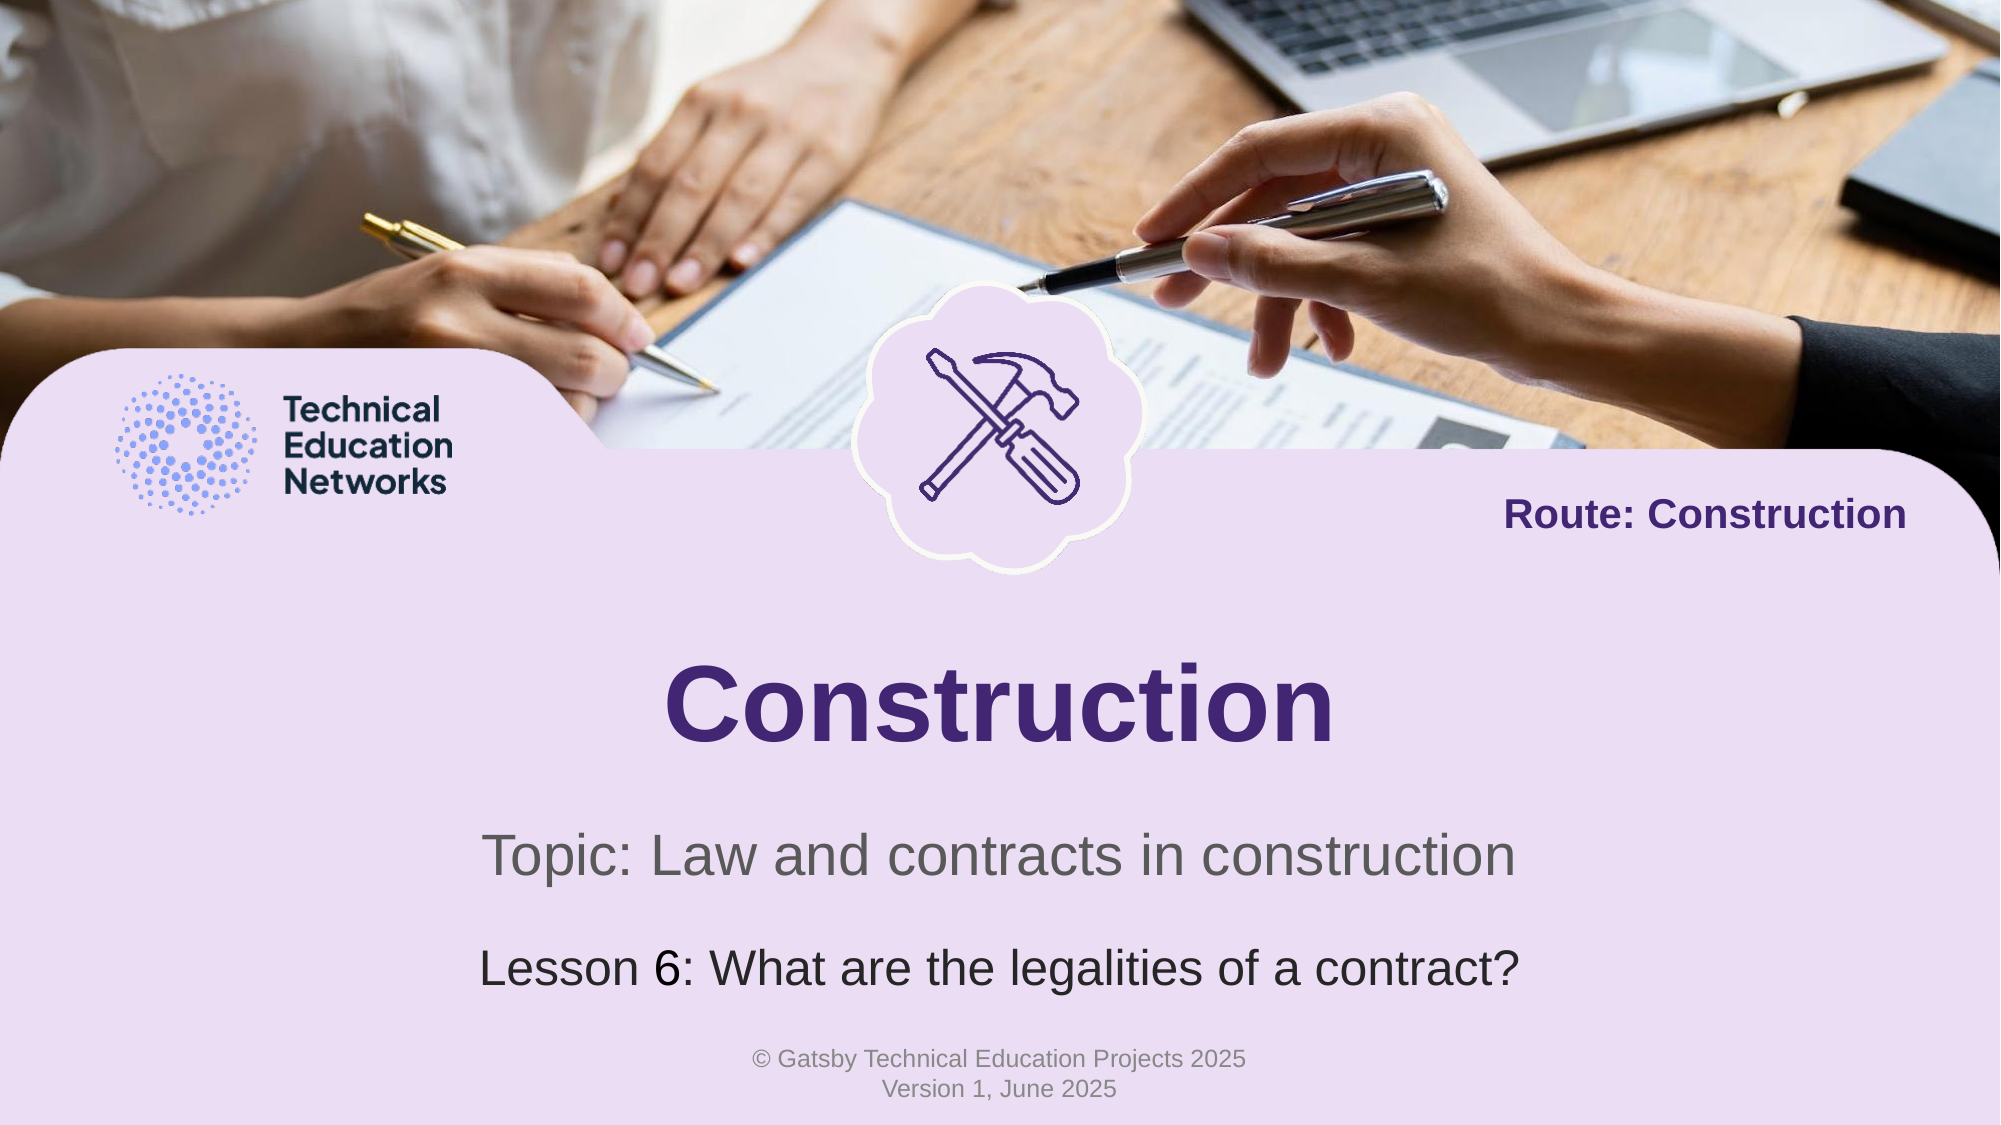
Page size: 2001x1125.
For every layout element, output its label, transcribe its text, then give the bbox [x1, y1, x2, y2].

list Route: Construction [999, 475, 1923, 563]
list Lesson 6: What are the legalities of a contract? [249, 922, 1750, 998]
picture [0, 0, 2000, 1125]
subtitle Topic: Law and contracts in construction [249, 804, 1750, 900]
title Construction [249, 629, 1750, 773]
